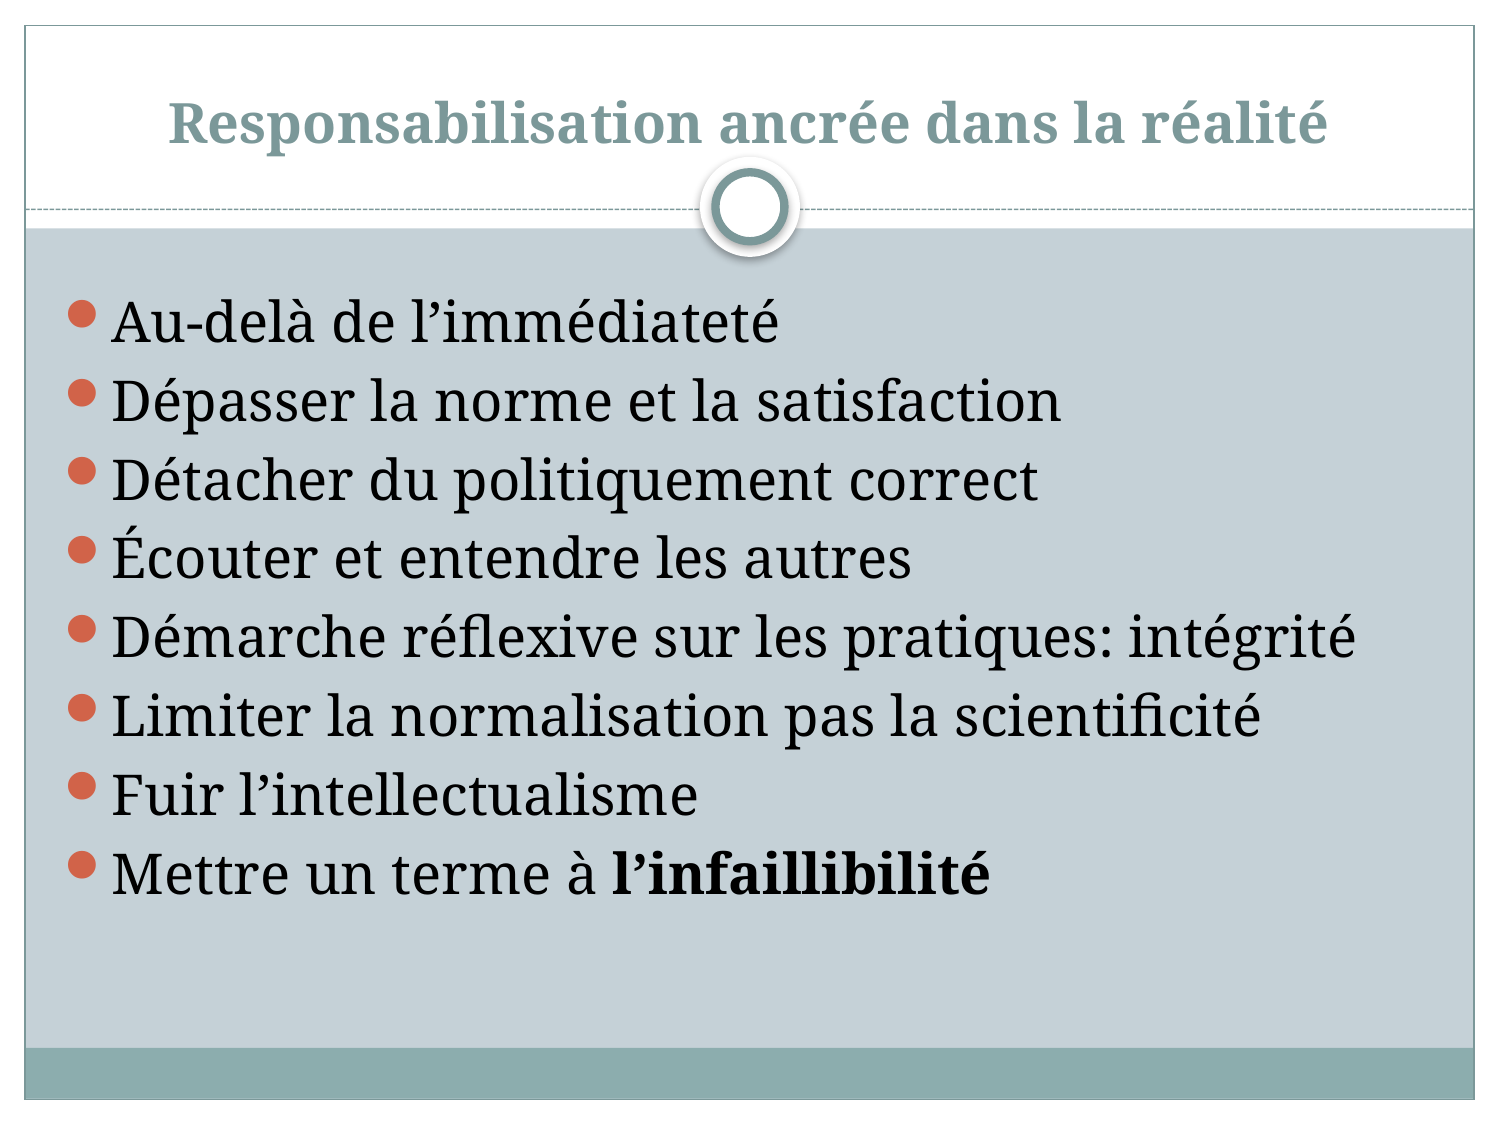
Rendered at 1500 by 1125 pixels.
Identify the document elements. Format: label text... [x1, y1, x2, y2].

title Responsabilisation ancrée dans la réalité [49, 37, 1450, 162]
list Au-delà de l’immédiateté Dépasser la norme et la satisfaction Détacher du politiquement correct Écouter et entendre les autres Démarche réflexive sur les pratiques: intégrité Limiter la normalisation pas la scientificité Fuir l’intellectualisme Mettre un terme à l’infaillibilité [49, 278, 1445, 1001]
